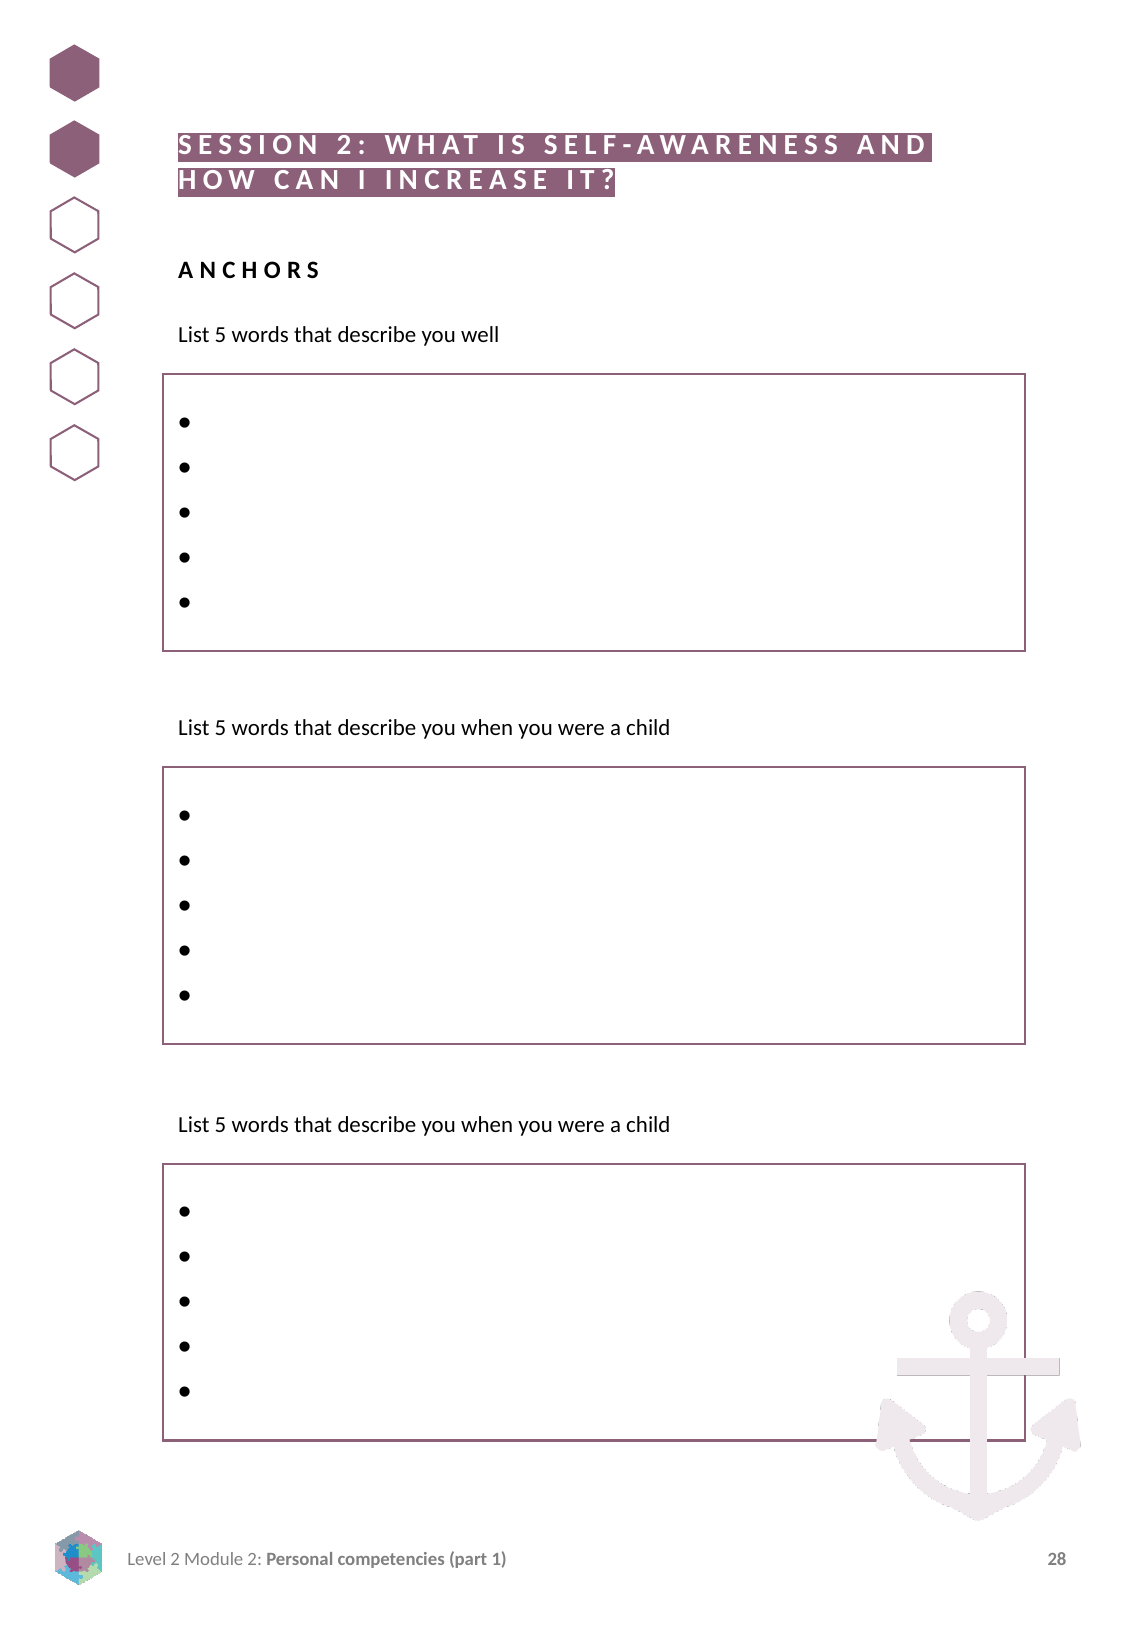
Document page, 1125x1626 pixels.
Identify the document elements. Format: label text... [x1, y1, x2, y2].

text_box [49, 196, 100, 254]
text_box List 5 words that describe you when you were a child [163, 705, 1026, 748]
text_box [49, 44, 100, 102]
text_box [49, 272, 100, 330]
text_box ANCHORS [163, 246, 1026, 291]
text_box [49, 424, 100, 482]
text_box List 5 words that describe you when you were a child [163, 1101, 1026, 1145]
picture [55, 1530, 102, 1585]
text_box [162, 1163, 1026, 1442]
text_box List 5 words that describe you well [163, 312, 1026, 355]
text_box [49, 120, 100, 178]
text_box [162, 373, 1026, 652]
text_box [49, 348, 100, 406]
picture [839, 1268, 1117, 1546]
text_box SESSION 2: WHAT IS SELF-AWARENESS AND HOW CAN I INCREASE IT? [163, 117, 1026, 203]
text_box [162, 766, 1026, 1045]
